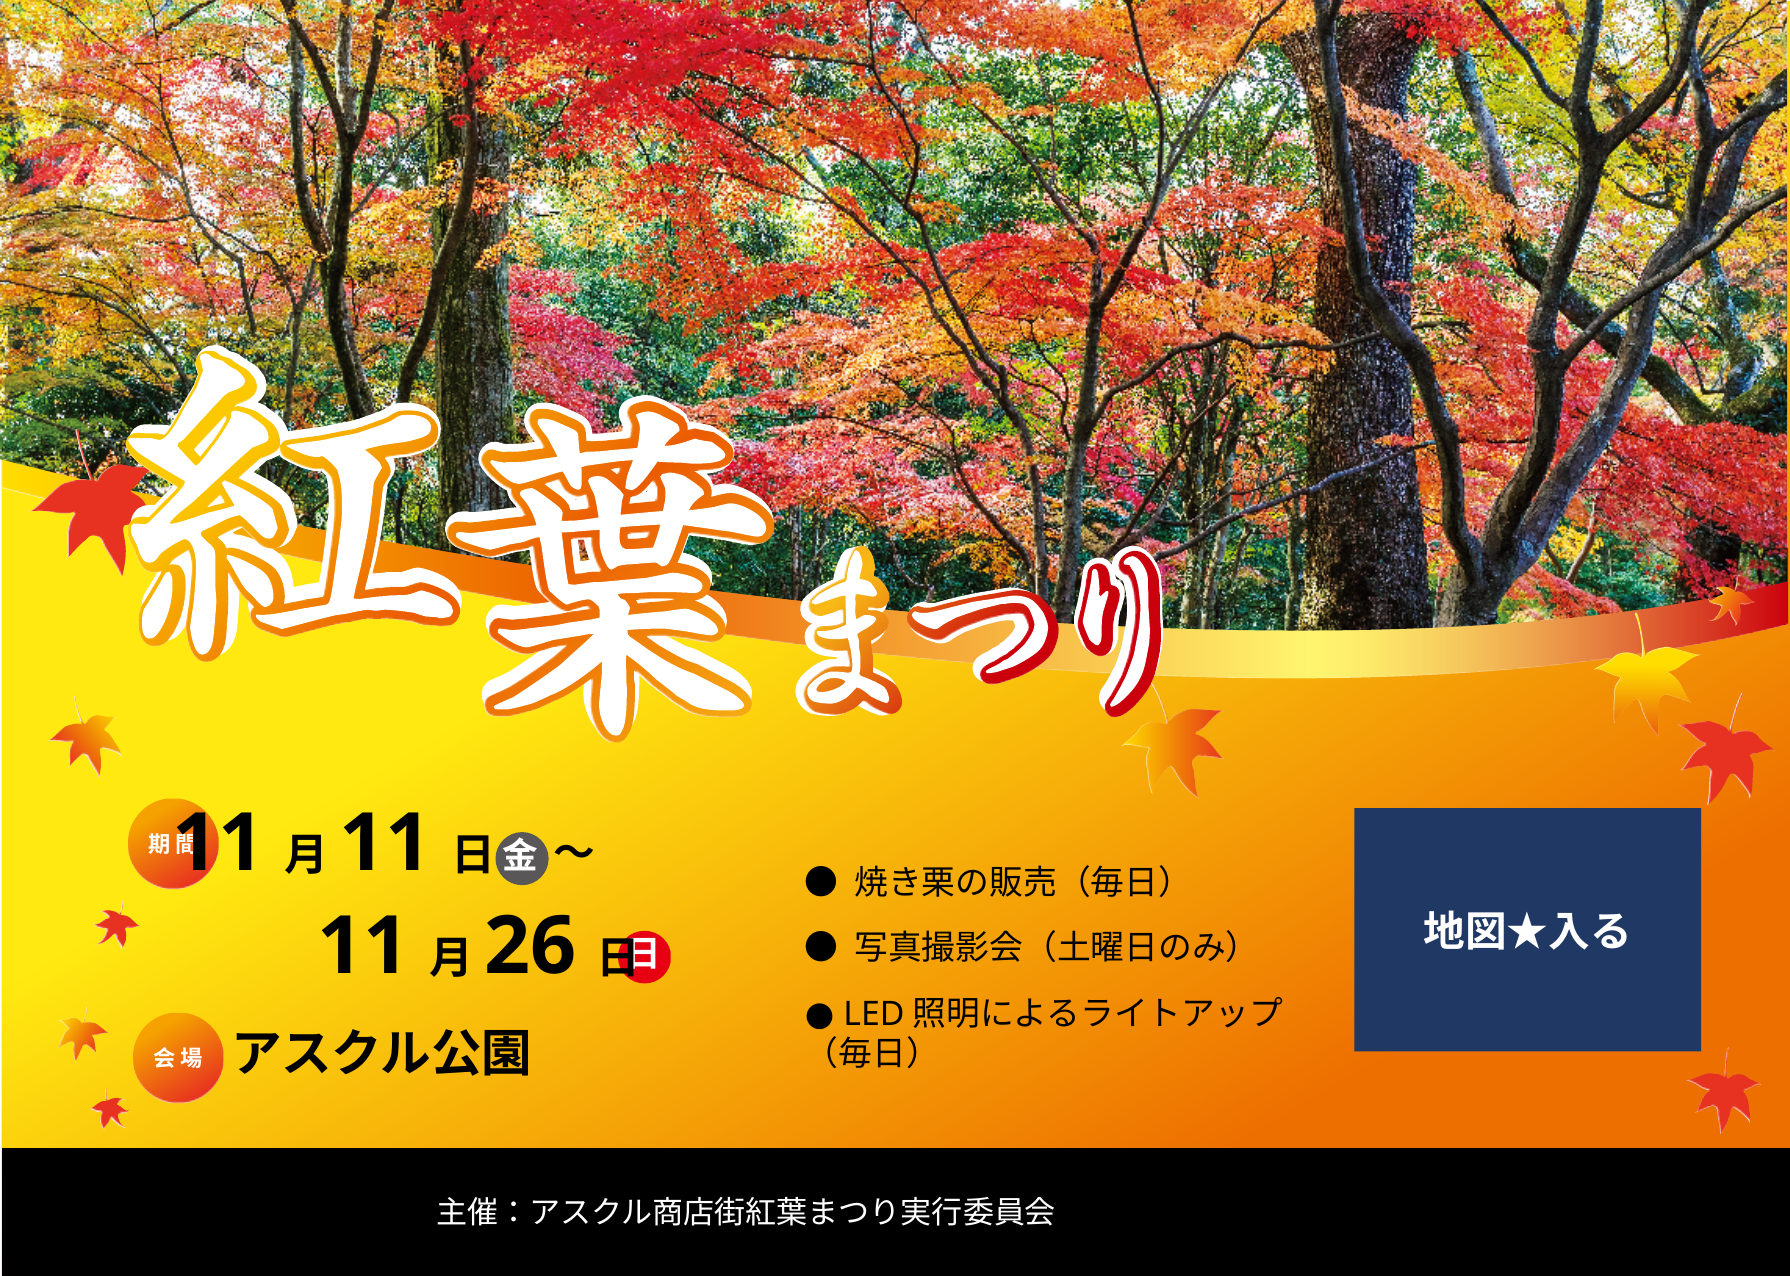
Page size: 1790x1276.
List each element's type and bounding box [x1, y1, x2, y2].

text_box [126, 344, 1164, 743]
text_box [133, 1012, 224, 1104]
text_box [487, 825, 554, 886]
text_box [128, 798, 219, 889]
picture [0, 0, 1790, 1276]
text_box [610, 923, 677, 984]
